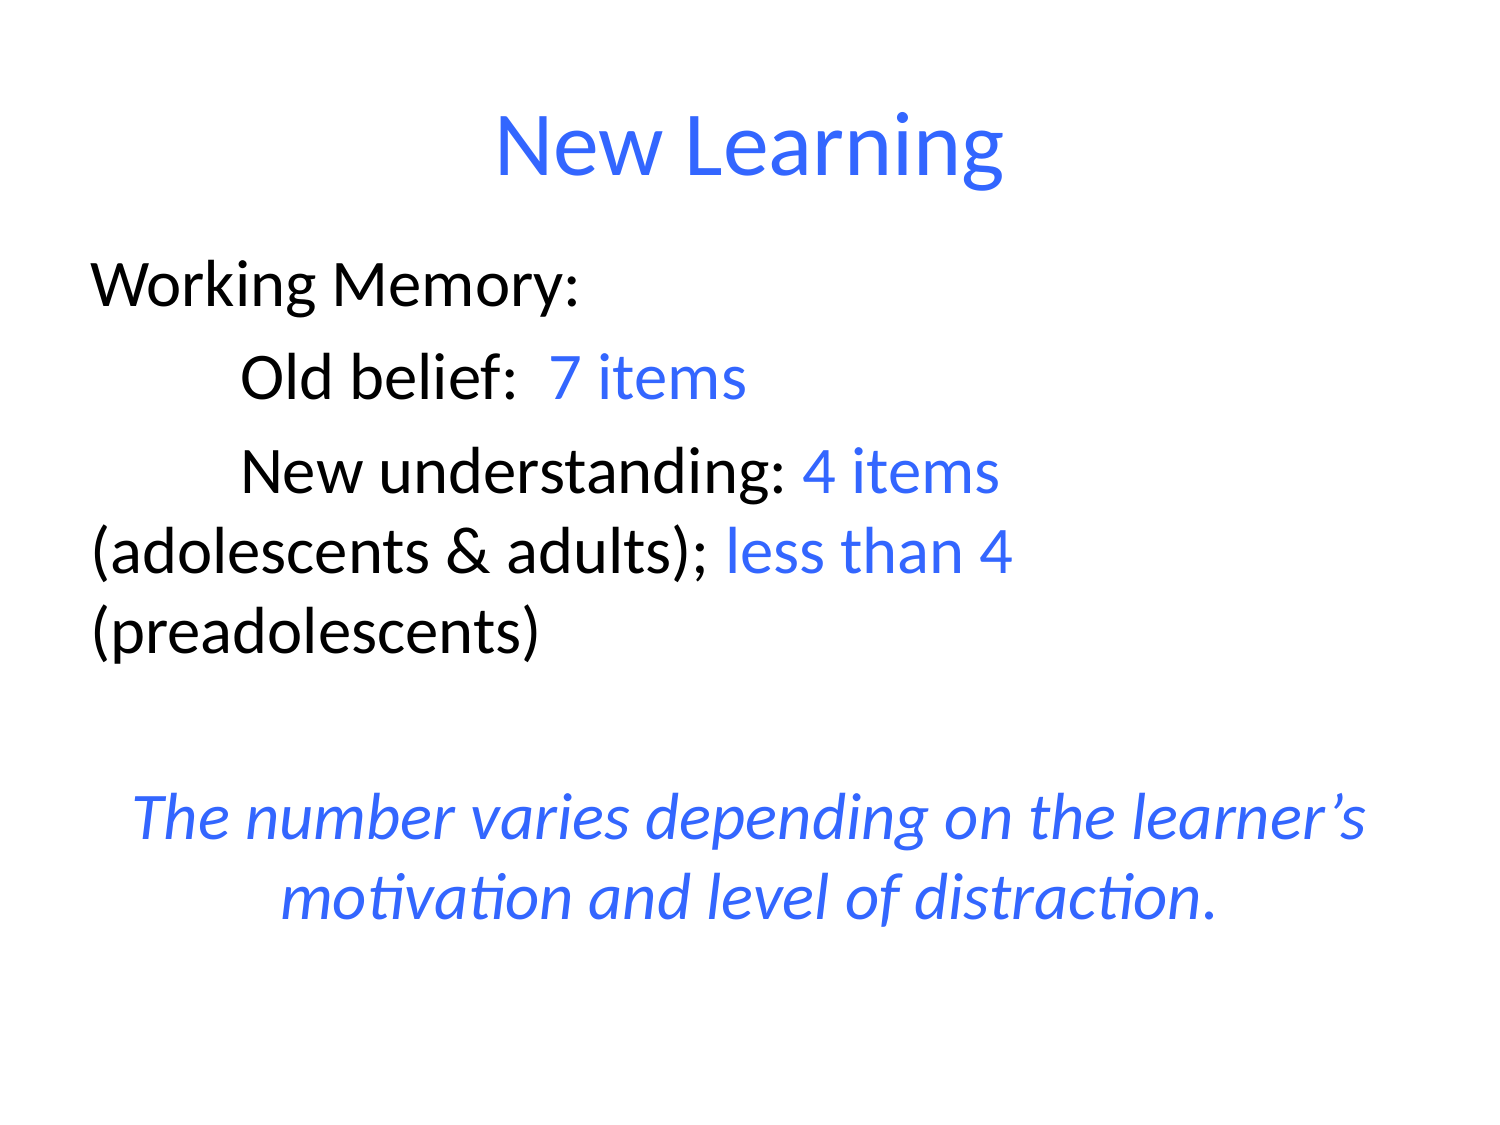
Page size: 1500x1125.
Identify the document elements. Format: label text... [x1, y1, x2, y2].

title New Learning [75, 45, 1425, 232]
list Working Memory: Old belief: 7 items New understanding: 4 items (adolescents & adults); less than 4 (preadolescents) The number varies depending on the learner’s motivation and level of distraction. [75, 232, 1425, 1005]
